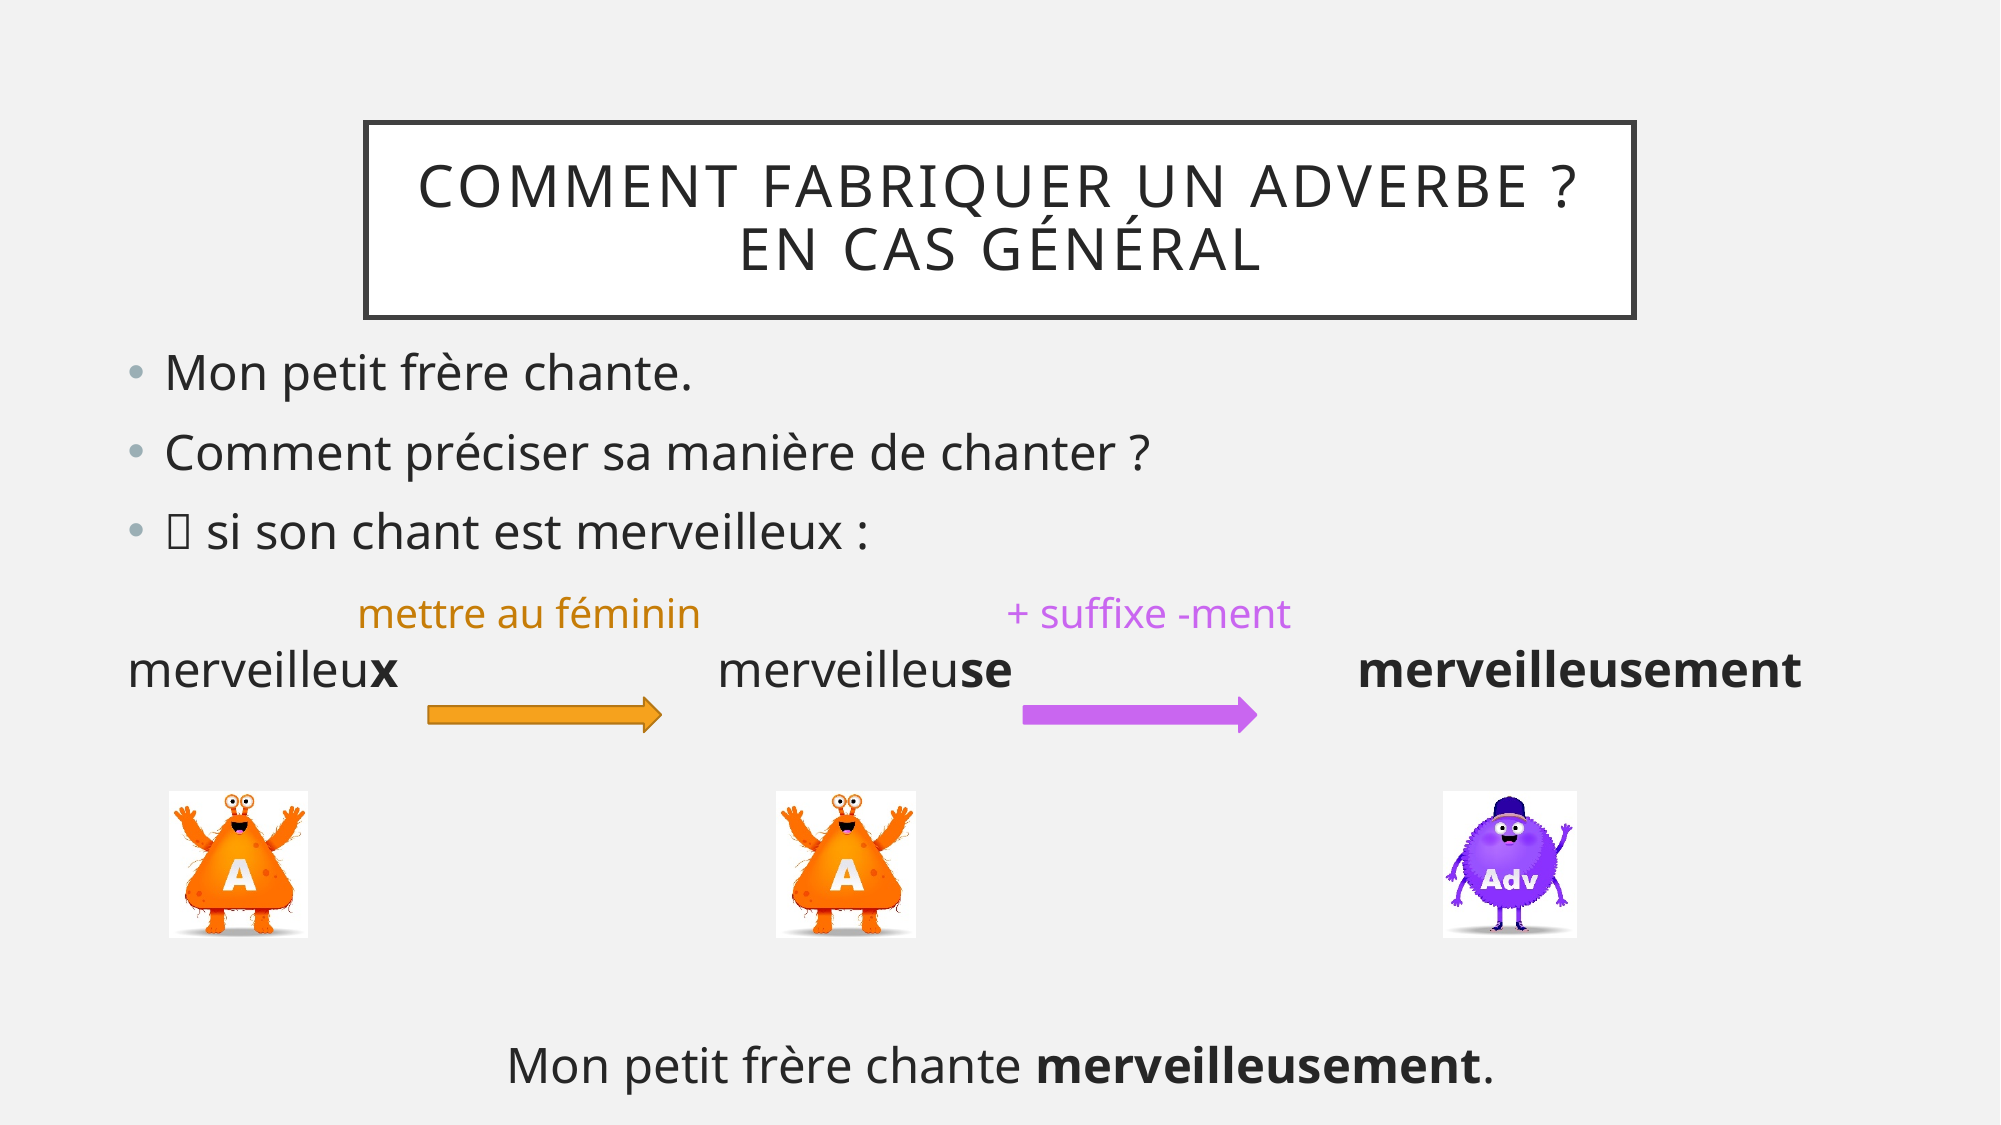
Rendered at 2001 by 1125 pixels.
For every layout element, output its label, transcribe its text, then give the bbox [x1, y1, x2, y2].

picture [1442, 791, 1577, 938]
picture [169, 791, 308, 938]
list Mon petit frère chante. Comment préciser sa manière de chanter ?  si son chant est merveilleux : mettre au féminin + suffixe -ment merveilleux merveilleuse merveilleusement Mon petit frère chante merveilleusement. [112, 334, 1889, 1102]
text_box [427, 696, 662, 734]
text_box [1022, 696, 1258, 734]
title Comment fabriquer un adverbe ? En Cas général [363, 120, 1637, 320]
picture [776, 791, 916, 938]
